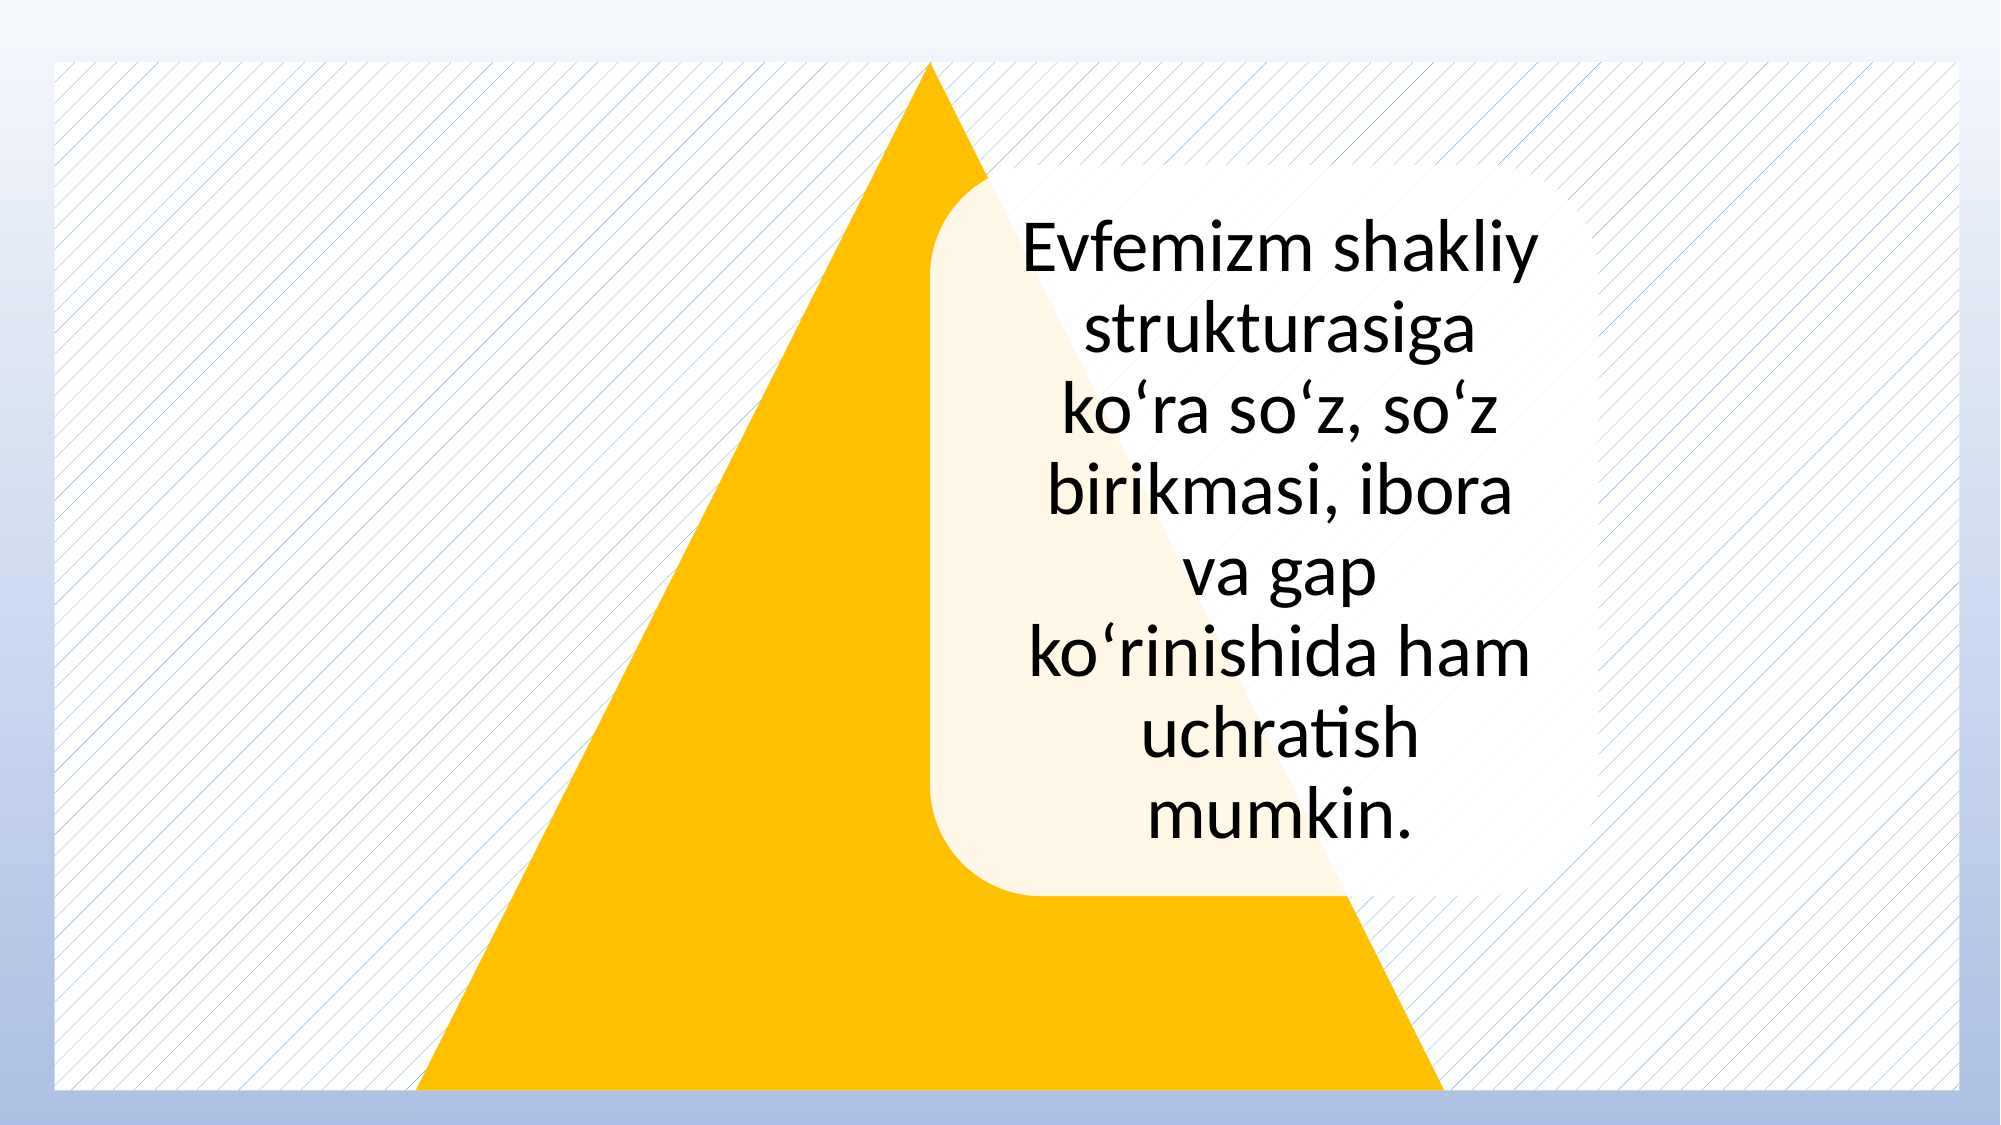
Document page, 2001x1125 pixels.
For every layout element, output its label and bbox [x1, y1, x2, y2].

text_box [54, 61, 1960, 1091]
